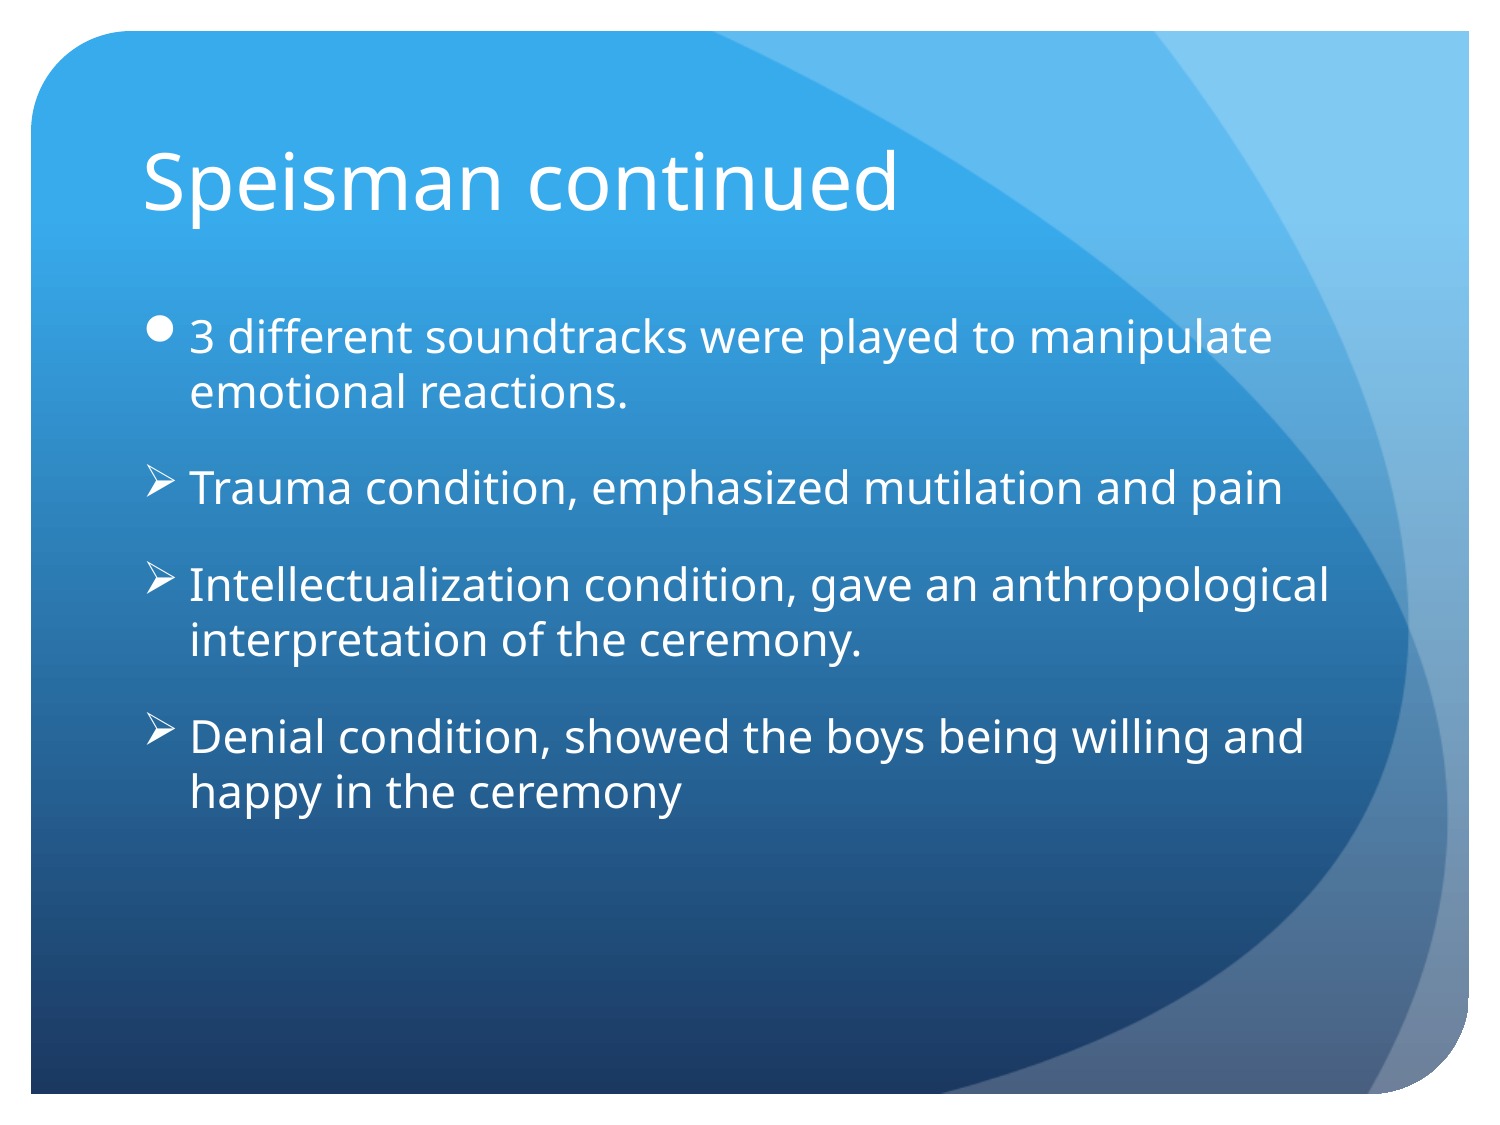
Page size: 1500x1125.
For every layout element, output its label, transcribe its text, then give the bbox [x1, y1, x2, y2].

picture [24, 30, 1473, 1094]
title Speisman continued [127, 62, 1372, 234]
list 3 different soundtracks were played to manipulate emotional reactions. Trauma condition, emphasized mutilation and pain Intellectualization condition, gave an anthropological interpretation of the ceremony. Denial condition, showed the boys being willing and happy in the ceremony [127, 299, 1372, 991]
